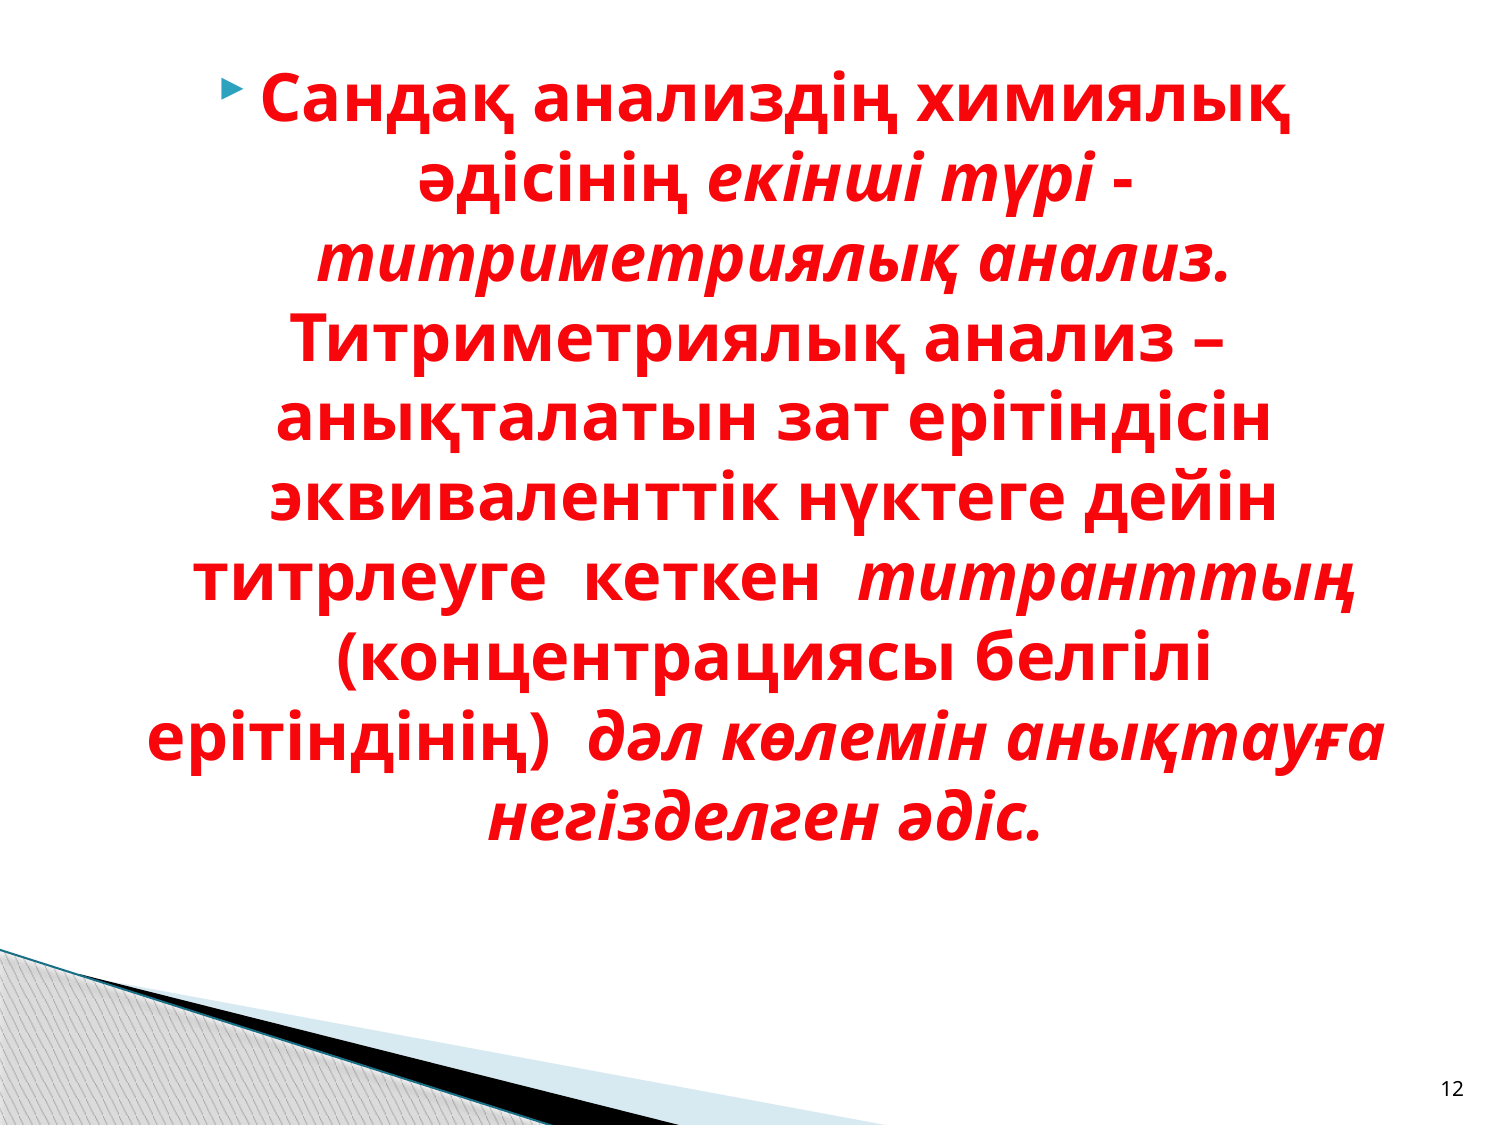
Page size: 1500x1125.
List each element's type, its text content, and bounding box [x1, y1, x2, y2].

slide_number 12 [1418, 1051, 1479, 1112]
list Сандақ анализдің химиялық әдісінің екінші түрі - титриметриялық анализ. Титриметриялық анализ – анықталатын зат ерітіндісін эквиваленттік нүктеге дейін титрлеуге кеткен титранттың (концентрациясы белгілі ерітіндінің) дәл көлемін анықтауға негізделген әдіс. [70, 46, 1421, 790]
